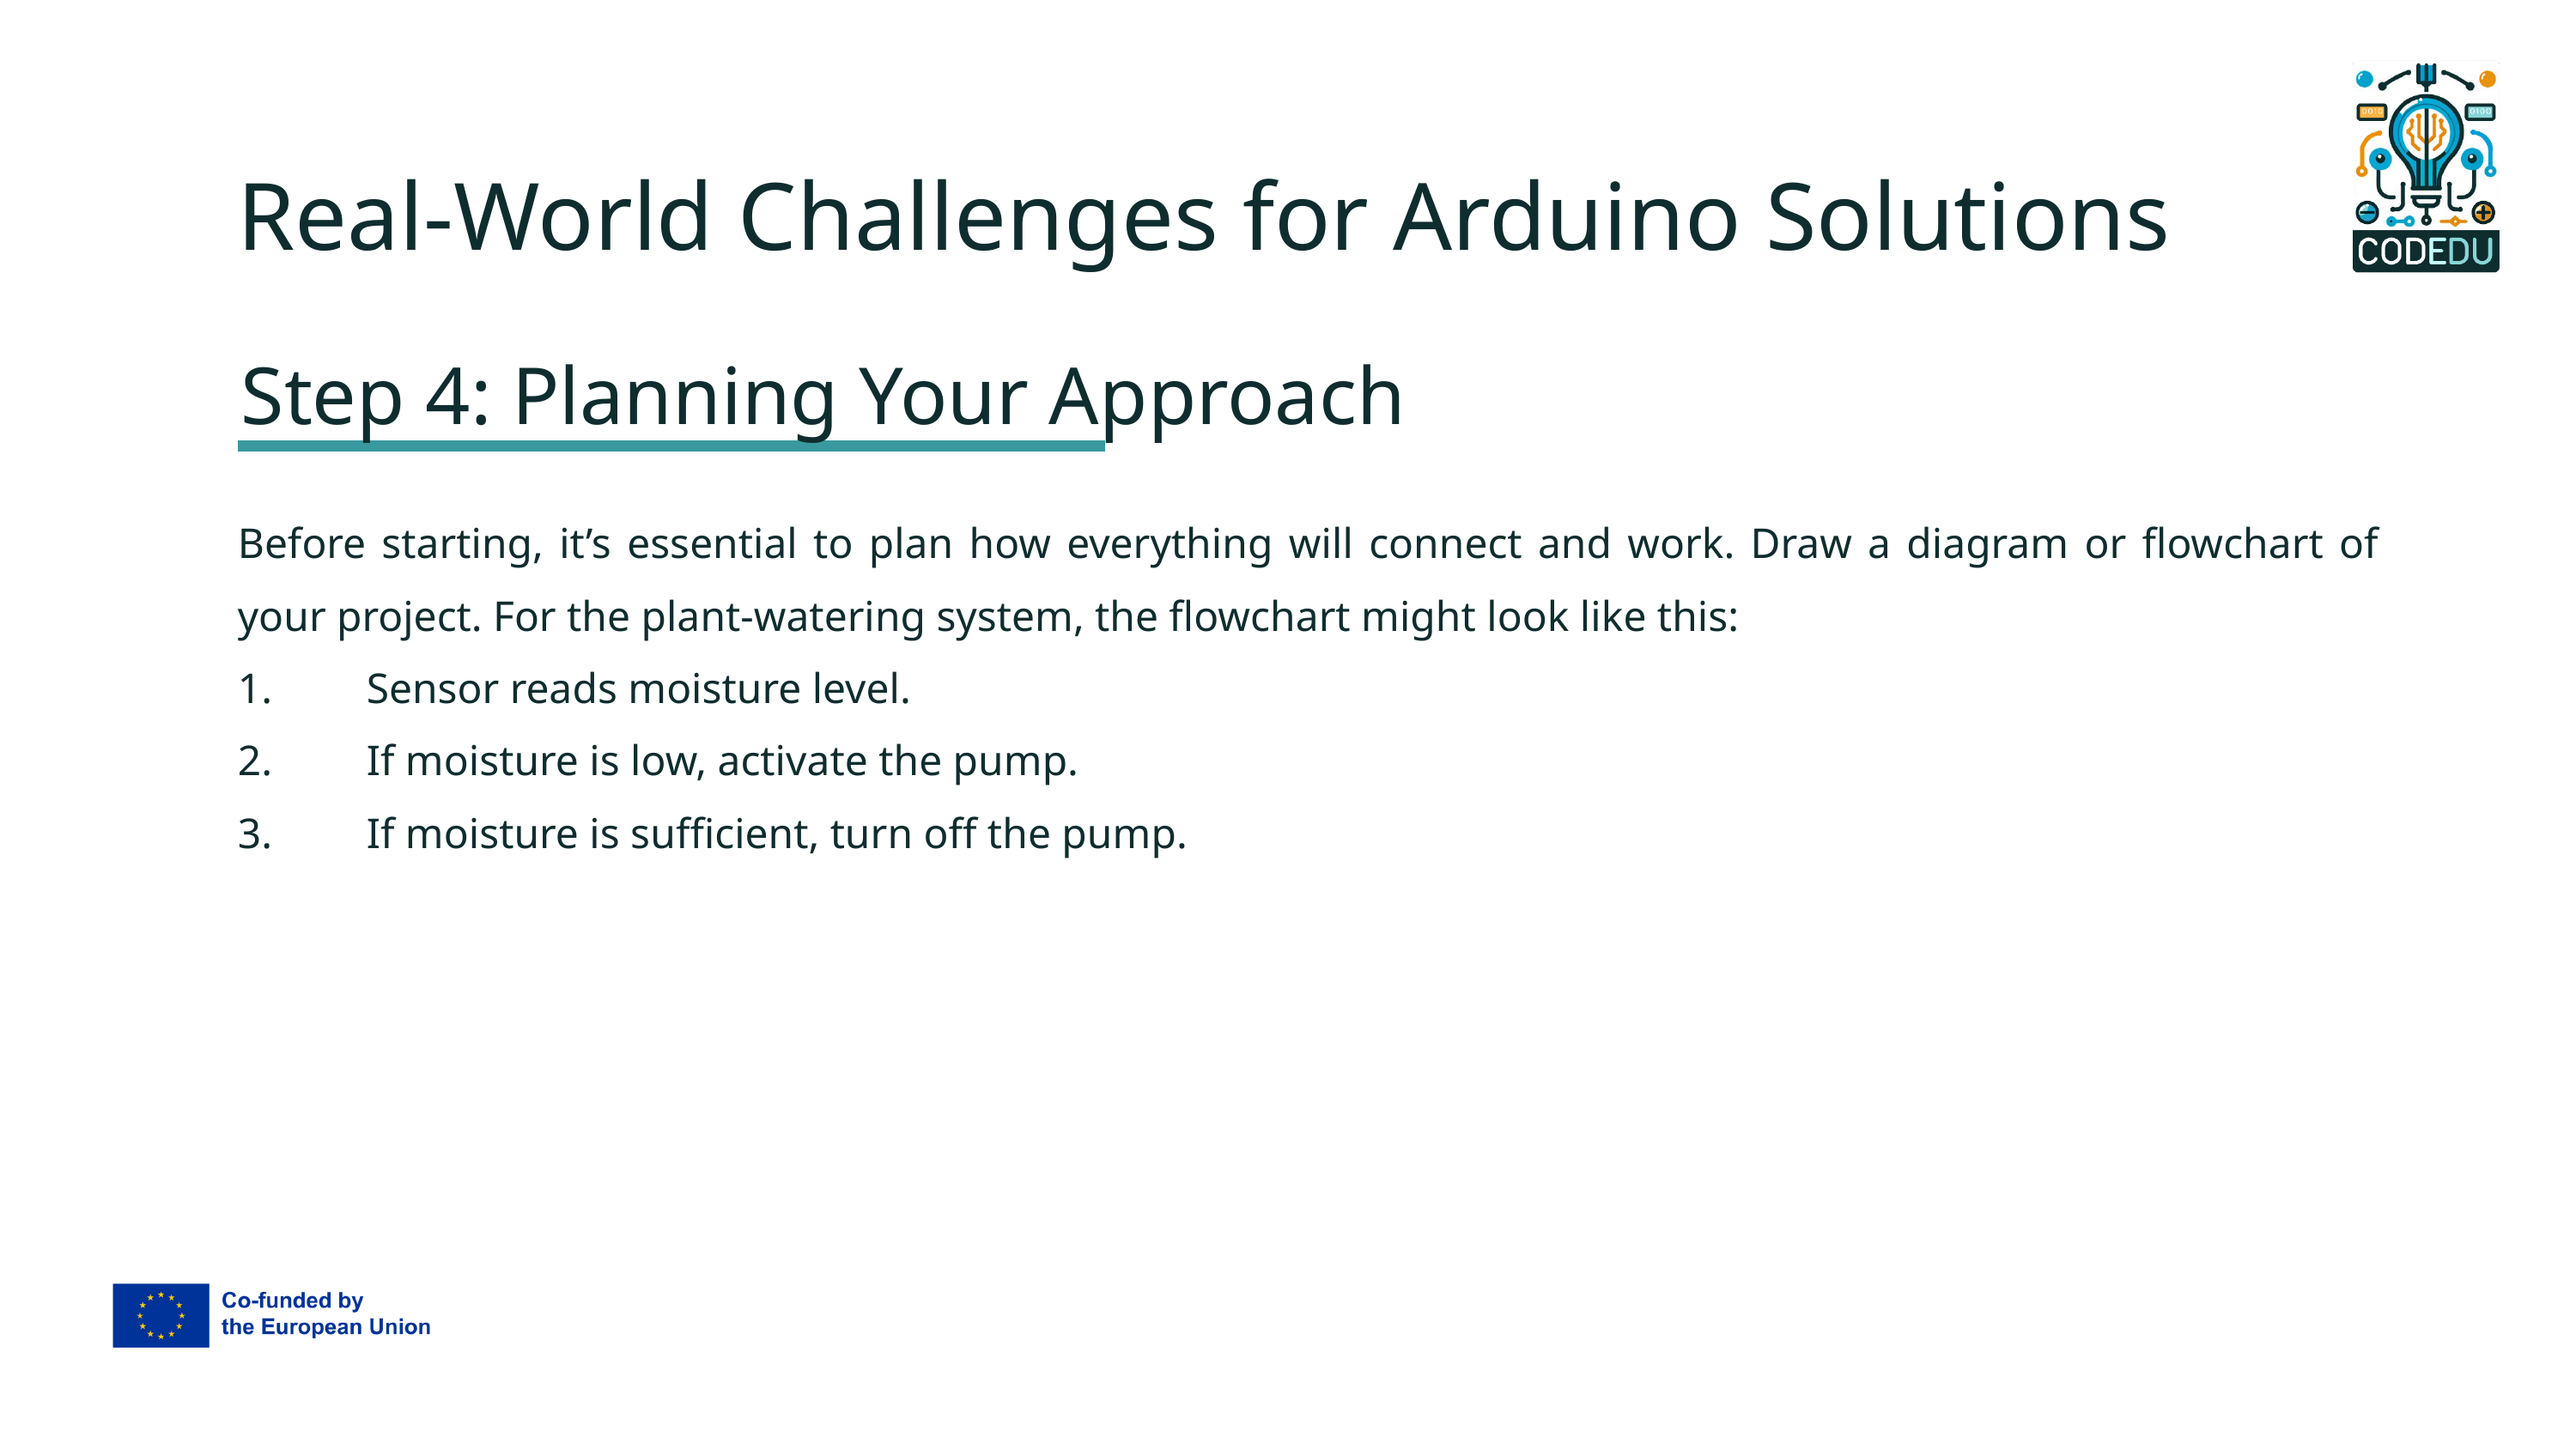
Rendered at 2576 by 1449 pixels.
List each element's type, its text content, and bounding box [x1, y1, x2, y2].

text_box Step 4: Planning Your Approach [240, 301, 2396, 440]
text_box Before starting, it’s essential to plan how everything will connect and work. Draw a diagram or flowchart of your project. For the plant-watering system, the flowchart might look like this: 1. Sensor reads moisture level. 2. If moisture is low, activate the pump. 3. If moisture is sufficient, turn off the pump. [237, 494, 2382, 1002]
text_box [107, 1278, 443, 1353]
text_box Real-World Challenges for Arduino Solutions [237, 146, 2217, 270]
picture [2221, 0, 2576, 395]
